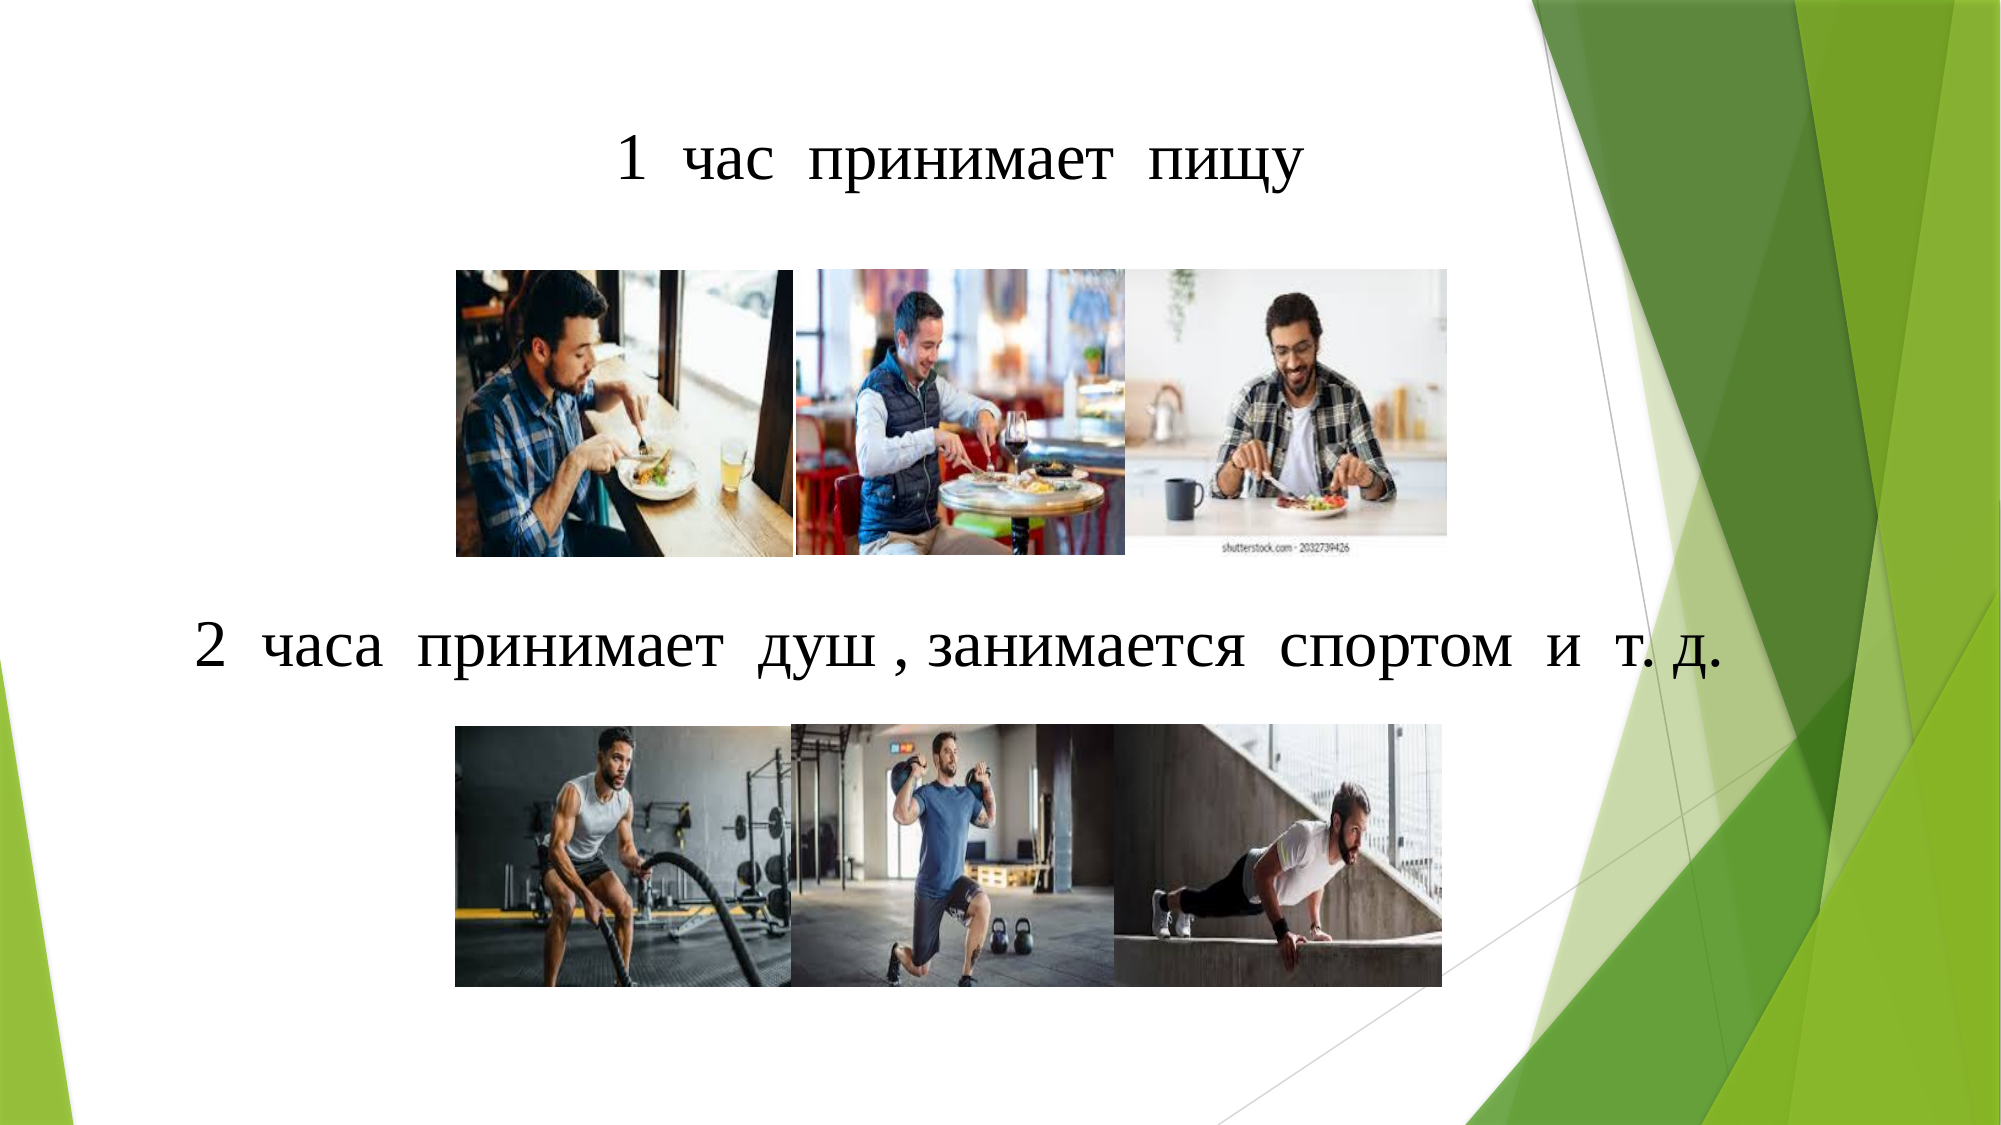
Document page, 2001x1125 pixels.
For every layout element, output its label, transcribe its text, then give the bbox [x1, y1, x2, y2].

picture [795, 268, 1447, 558]
text_box 2 часа принимает душ , занимается спортом и т. д. [179, 592, 1742, 688]
picture [455, 724, 1443, 988]
text_box 1 час принимает пищу [600, 105, 1321, 200]
picture [456, 270, 794, 558]
